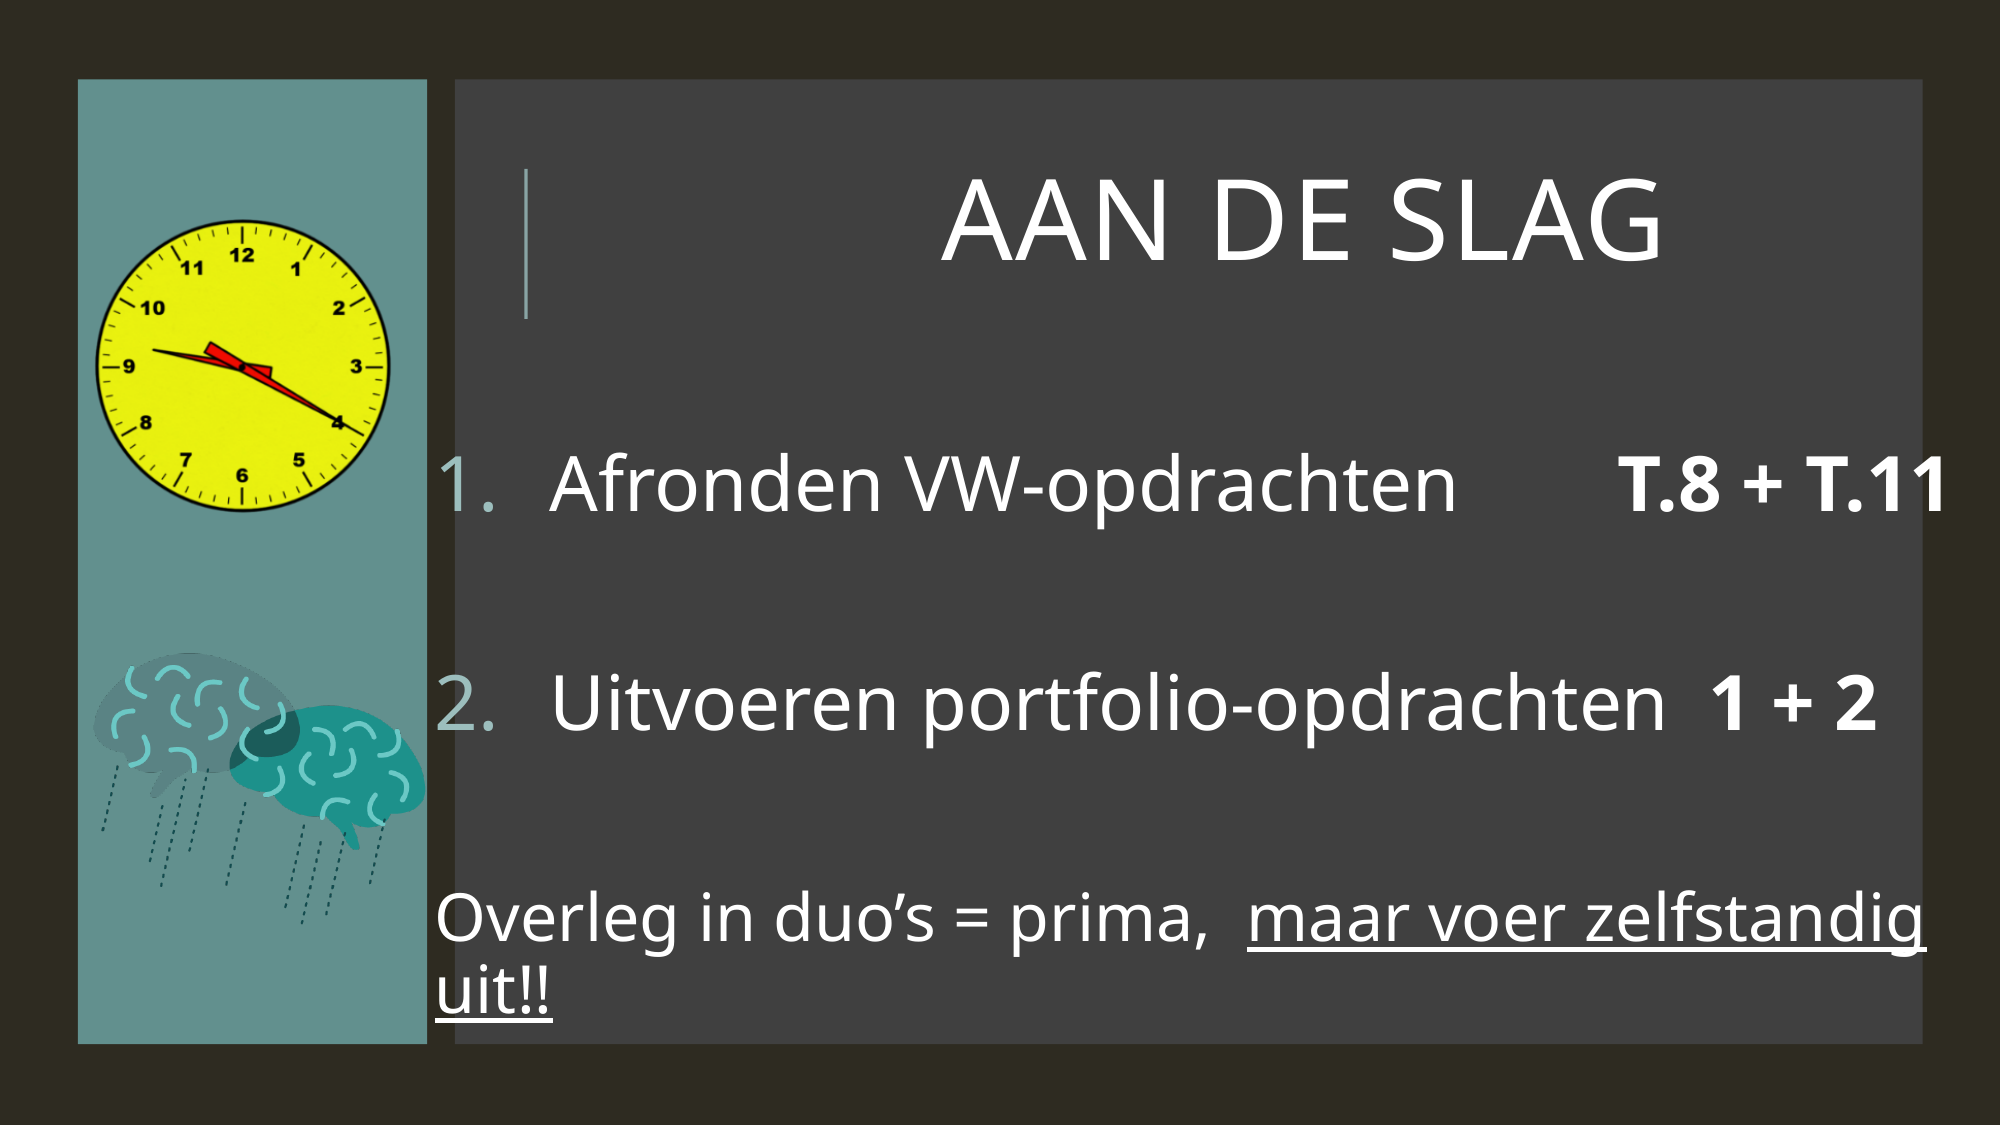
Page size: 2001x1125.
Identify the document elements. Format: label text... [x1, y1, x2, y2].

text_box [77, 78, 428, 144]
text_box [77, 959, 427, 1045]
text_box [453, 78, 1924, 318]
title Aan de slag [926, 104, 2000, 351]
picture [26, 149, 460, 951]
list Afronden VW-opdrachten T.8 + T.11 Uitvoeren portfolio-opdrachten 1 + 2 Overleg in duo’s = prima, maar voer zelfstandig uit!! [427, 318, 1973, 1045]
text_box [0, 0, 2000, 1125]
